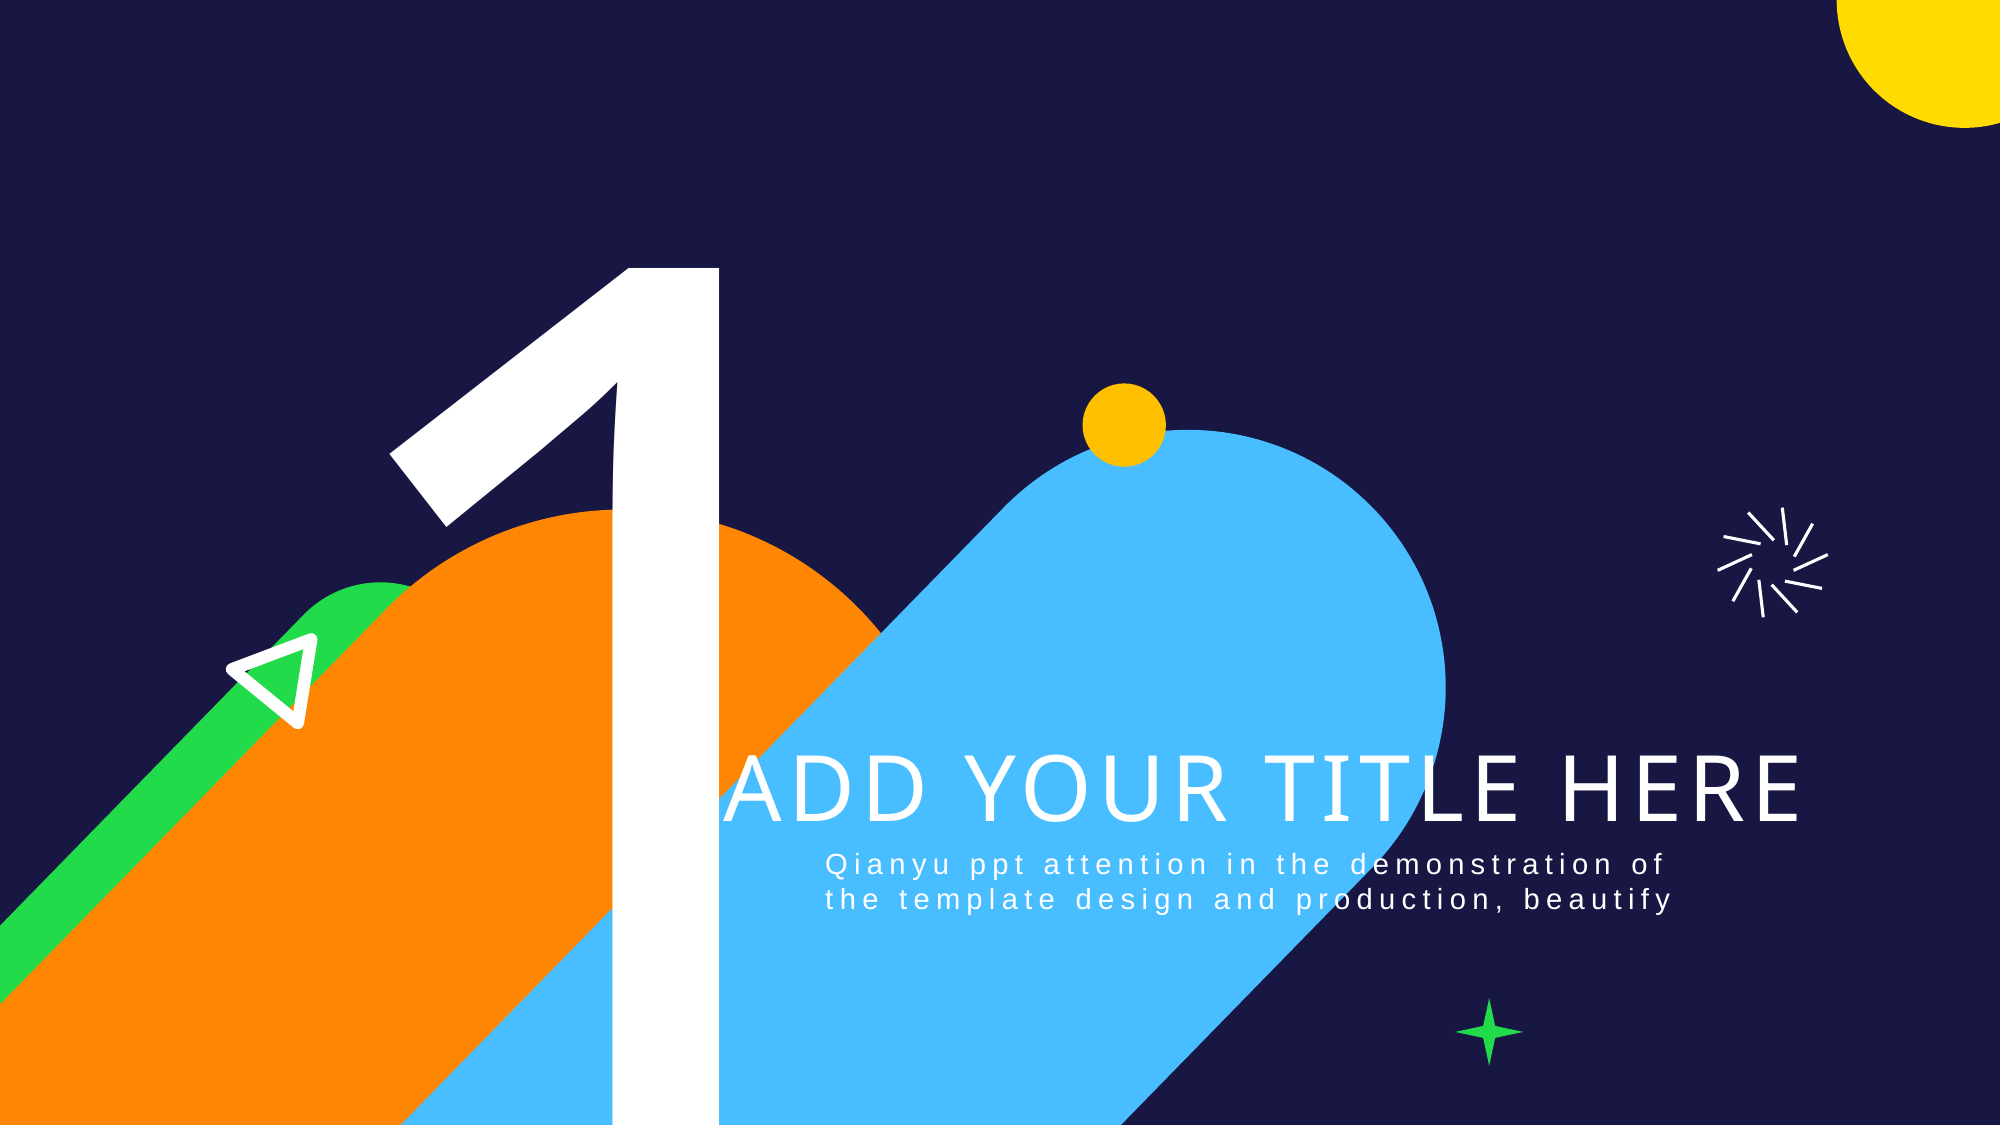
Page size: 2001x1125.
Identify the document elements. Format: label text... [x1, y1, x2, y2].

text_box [1717, 509, 1828, 616]
text_box [1128, 382, 1167, 468]
text_box [1835, 0, 2000, 129]
text_box 1 [265, 0, 882, 299]
text_box [1454, 997, 1524, 1067]
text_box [79, 299, 1128, 1125]
text_box ADD YOUR TITLE HERE [1128, 722, 1820, 848]
text_box Qianyu ppt attention in the demonstration of the template design and production, beautify [1128, 837, 1691, 923]
